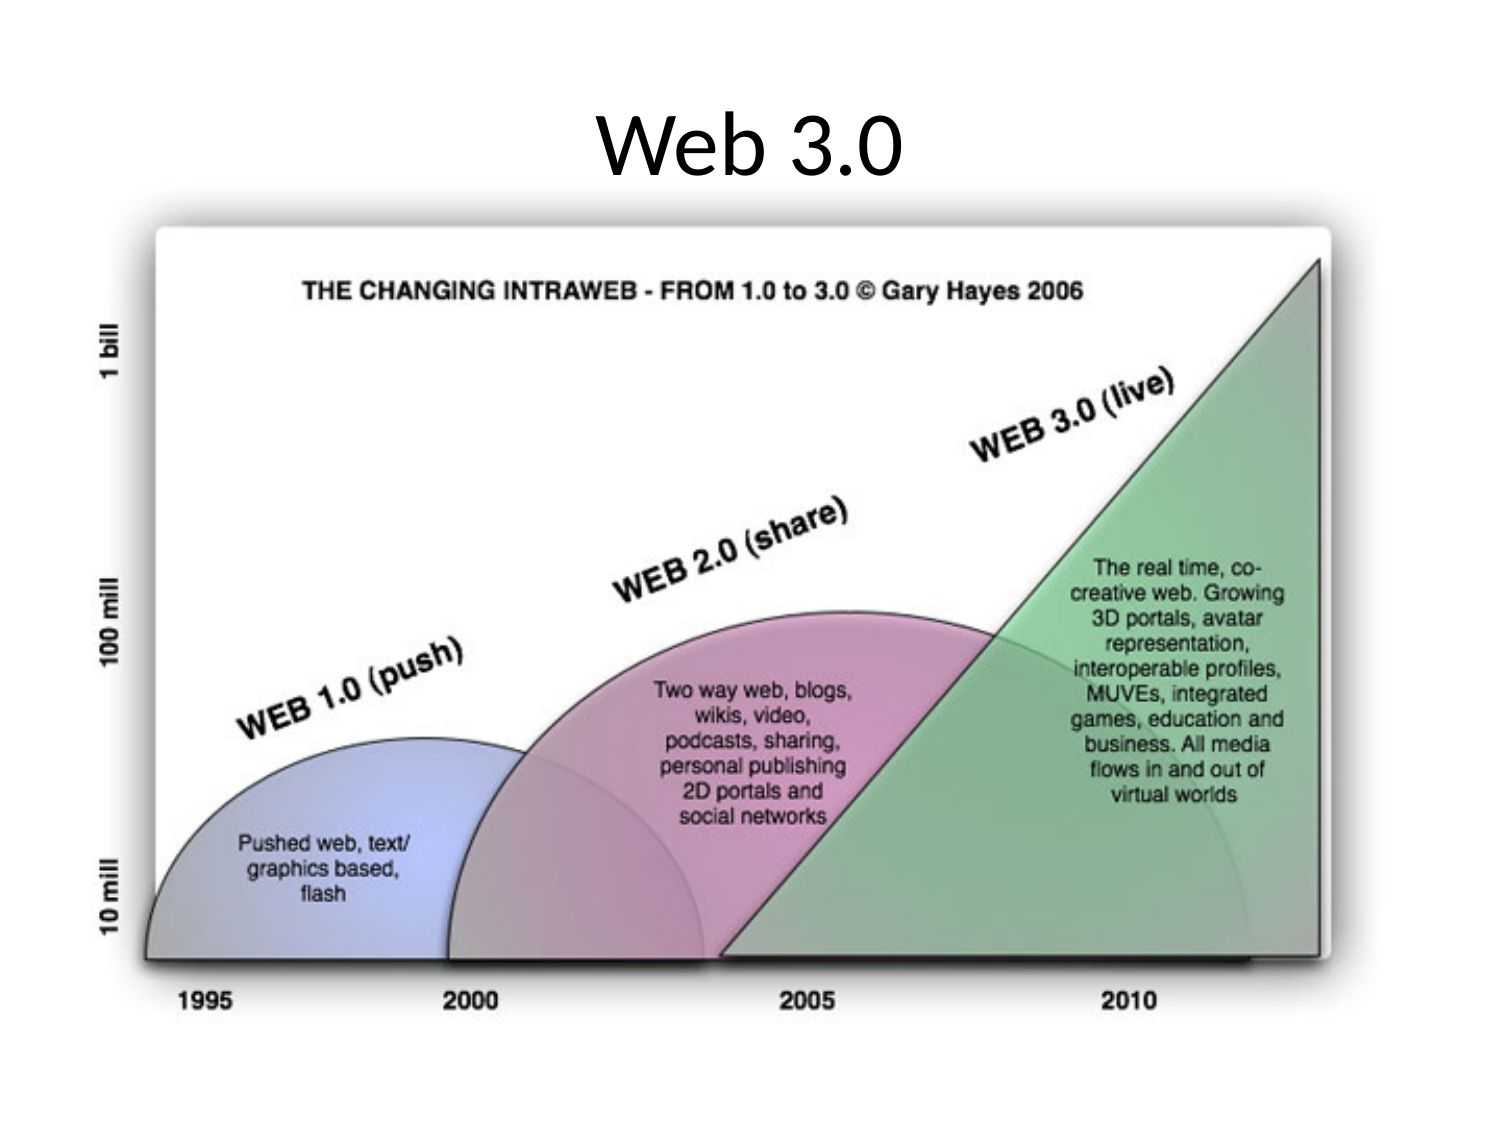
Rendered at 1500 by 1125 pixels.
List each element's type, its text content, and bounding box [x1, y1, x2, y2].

title Web 3.0 [75, 45, 1425, 233]
picture [74, 155, 1409, 1044]
